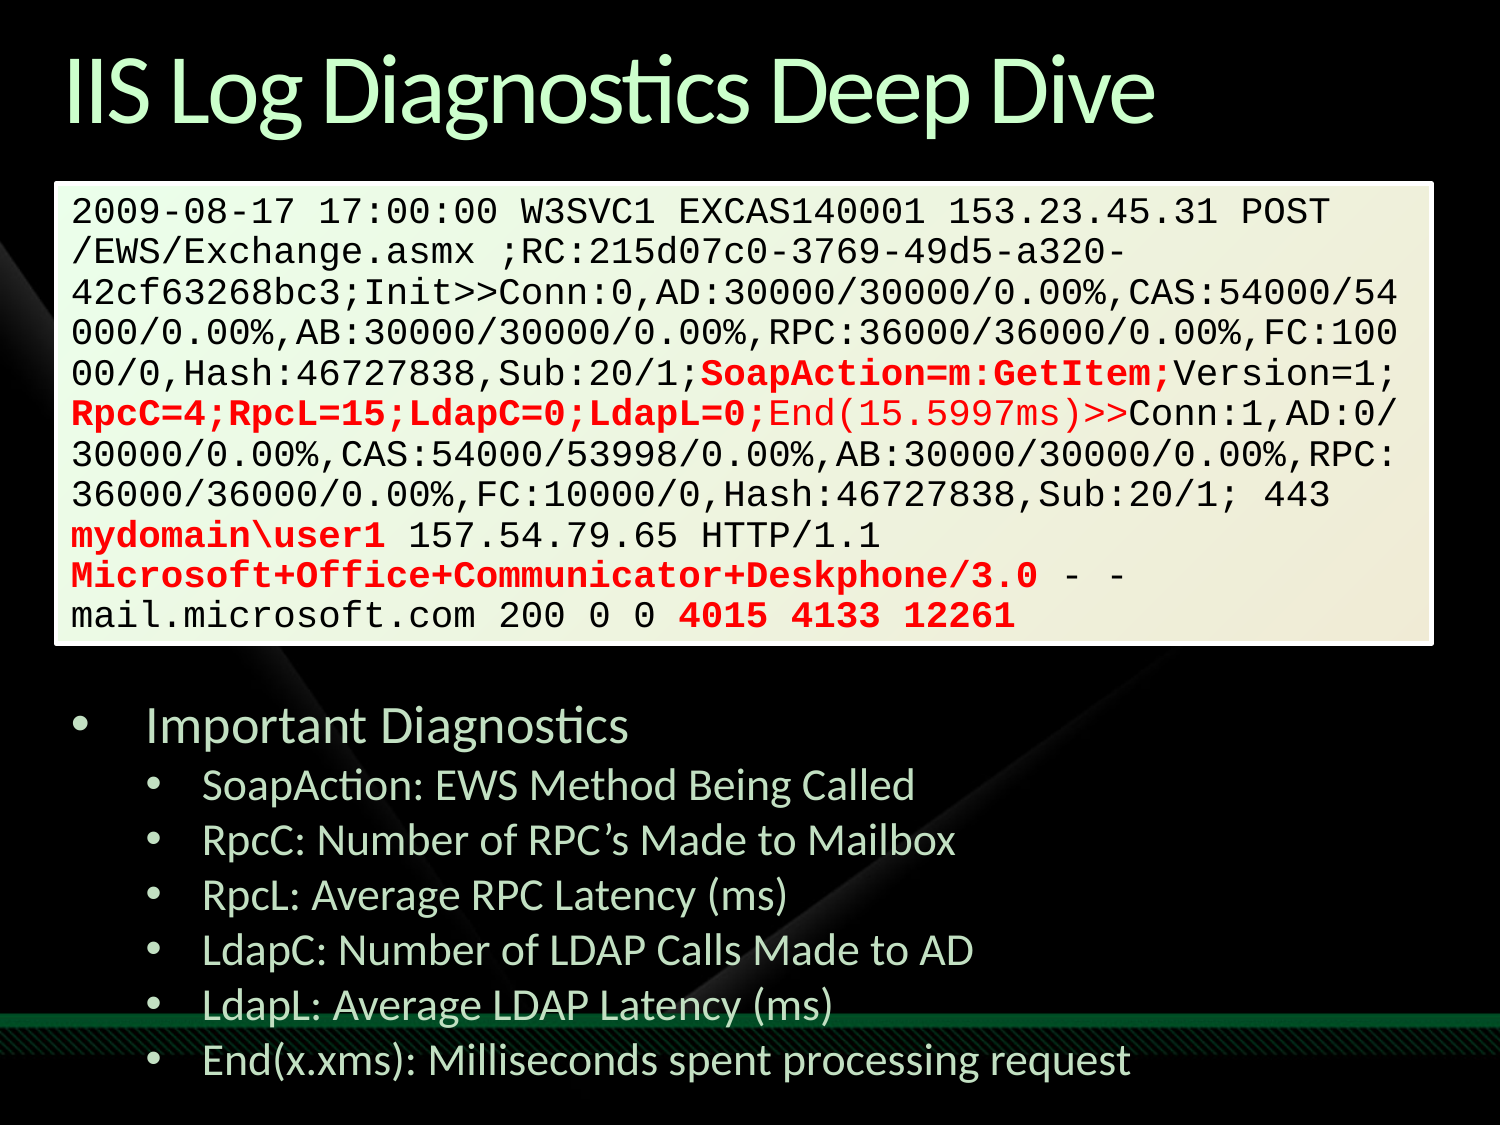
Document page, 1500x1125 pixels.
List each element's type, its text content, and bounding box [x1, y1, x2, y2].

title IIS Log Diagnostics Deep Dive [62, 37, 1438, 147]
picture [0, 0, 1500, 1125]
text_box 2009-08-17 17:00:00 W3SVC1 EXCAS140001 153.23.45.31 POST /EWS/Exchange.asmx ;RC:215d07c0-3769-49d5-a320-42cf63268bc3;Init>>Conn:0,AD:30000/30000/0.00%,CAS:54000/54000/0.00%,AB:30000/30000/0.00%,RPC:36000/36000/0.00%,FC:10000/0,Hash:46727838,Sub:20/1;SoapAction=m:GetItem;Version=1; RpcC=4;RpcL=15;LdapC=0;LdapL=0;End(15.5997ms)>>Conn:1,AD:0/30000/0.00%,CAS:54000/53998/0.00%,AB:30000/30000/0.00%,RPC:36000/36000/0.00%,FC:10000/0,Hash:46727838,Sub:20/1; 443 mydomain\user1 157.54.79.65 HTTP/1.1 Microsoft+Office+Communicator+Deskphone/3.0 - - mail.microsoft.com 200 0 0 4015 4133 12261 [56, 183, 1432, 644]
text_box Important Diagnostics SoapAction: EWS Method Being Called RpcC: Number of RPC’s Made to Mailbox RpcL: Average RPC Latency (ms) LdapC: Number of LDAP Calls Made to AD LdapL: Average LDAP Latency (ms) End(x.xms): Milliseconds spent processing request [55, 682, 1345, 1125]
